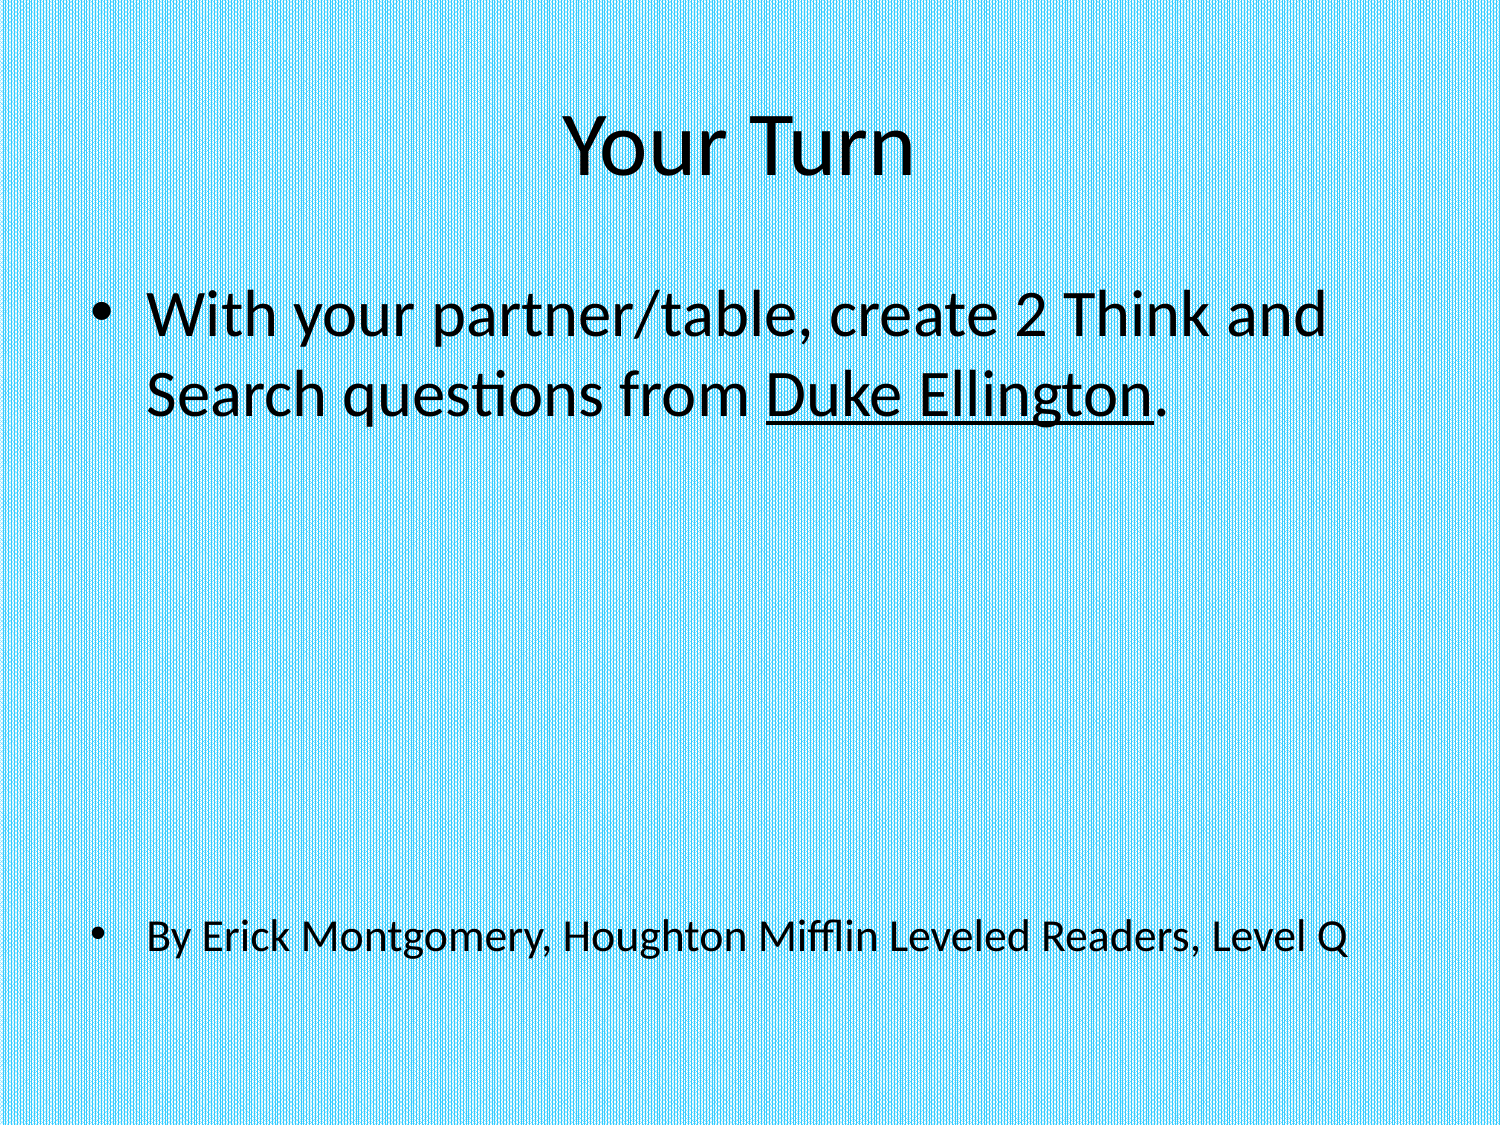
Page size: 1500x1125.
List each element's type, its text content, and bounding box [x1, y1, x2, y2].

list With your partner/table, create 2 Think and Search questions from Duke Ellington. By Erick Montgomery, Houghton Mifflin Leveled Readers, Level Q [75, 262, 1425, 1005]
title Your Turn [75, 45, 1425, 233]
